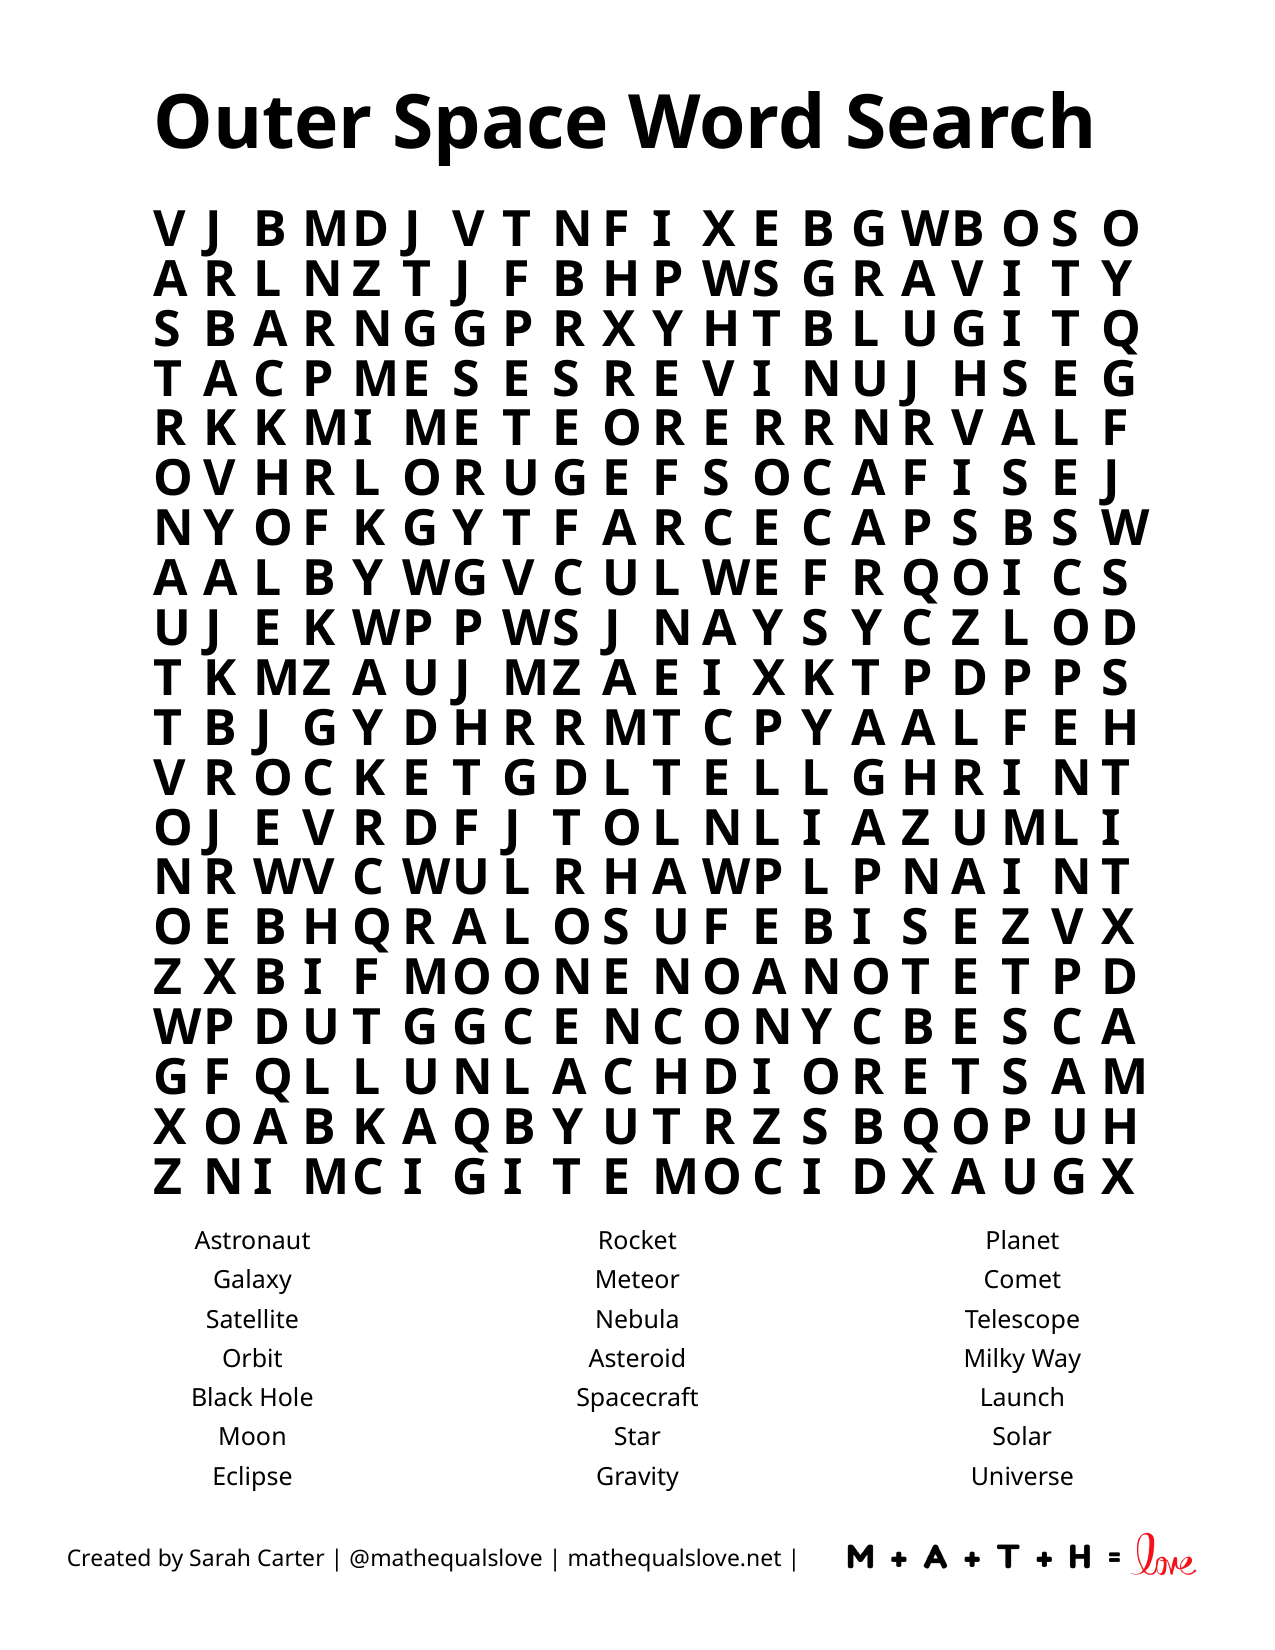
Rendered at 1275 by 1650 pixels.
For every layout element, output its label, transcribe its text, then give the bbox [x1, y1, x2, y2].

table_cell Asteroid [445, 1341, 830, 1380]
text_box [138, 201, 1137, 1200]
table_cell Comet [830, 1262, 1215, 1301]
table_cell Universe [830, 1458, 1215, 1497]
table_cell Moon [60, 1419, 445, 1458]
table_header Rocket [445, 1223, 830, 1262]
table_header Astronaut [60, 1223, 445, 1262]
table_cell Solar [830, 1419, 1215, 1458]
table_cell Nebula [445, 1301, 830, 1341]
table_cell Telescope [830, 1301, 1215, 1341]
table_cell Star [445, 1419, 830, 1458]
table_header Planet [830, 1223, 1215, 1262]
table_cell Eclipse [60, 1458, 445, 1497]
table_cell Meteor [445, 1262, 830, 1301]
table_cell Gravity [445, 1458, 830, 1497]
table_cell Black Hole [60, 1380, 445, 1419]
table_cell Galaxy [60, 1262, 445, 1301]
text_box Created by Sarah Carter | @mathequalslove | mathequalslove.net | [60, 1537, 1086, 1593]
table_cell Launch [830, 1380, 1215, 1419]
table_cell Milky Way [830, 1341, 1215, 1380]
table_cell Orbit [60, 1341, 445, 1380]
table_cell Satellite [60, 1301, 445, 1341]
table_cell Spacecraft [445, 1380, 830, 1419]
text_box Outer Space Word Search [108, 65, 1162, 171]
picture [839, 1530, 1202, 1581]
